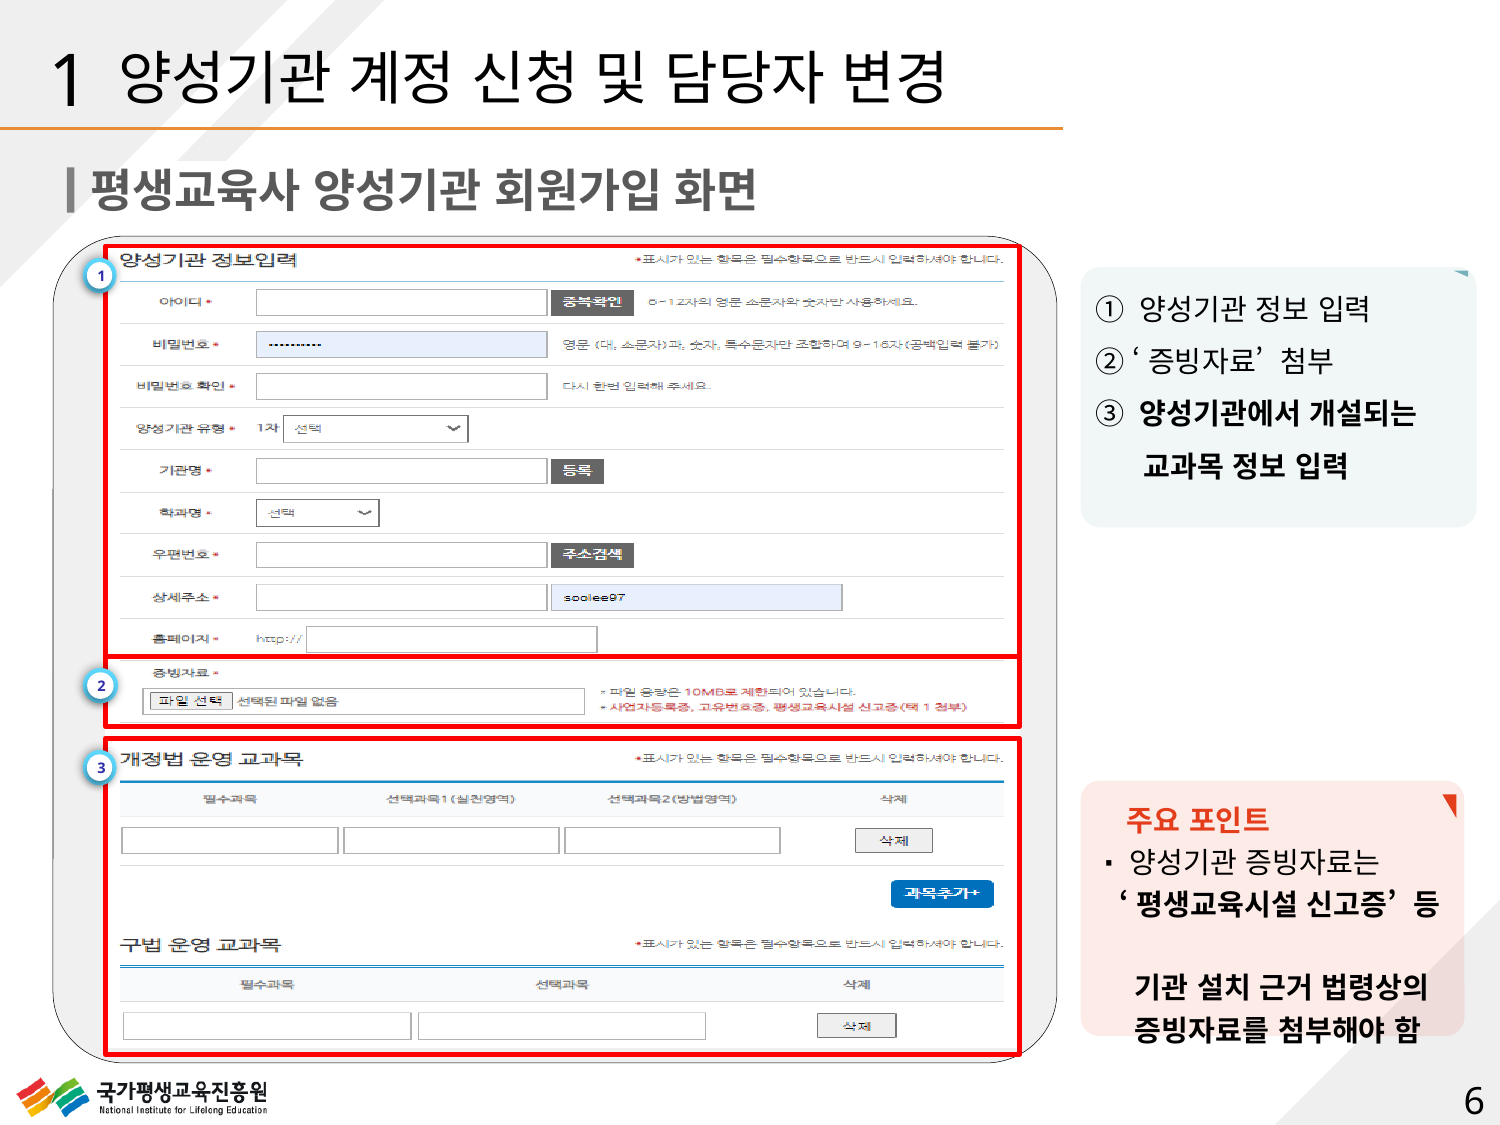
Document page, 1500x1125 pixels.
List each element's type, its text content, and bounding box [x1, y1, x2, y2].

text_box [1080, 265, 1500, 528]
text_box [1080, 780, 1500, 1037]
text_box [81, 257, 122, 294]
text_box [81, 749, 122, 786]
text_box 6 [1149, 1069, 1500, 1125]
text_box [103, 1053, 1022, 1057]
picture [105, 245, 1020, 1048]
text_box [81, 667, 122, 704]
picture [0, 1067, 286, 1125]
text_box 평생교육사 양성기관 회원가입 화면 [76, 153, 1435, 228]
